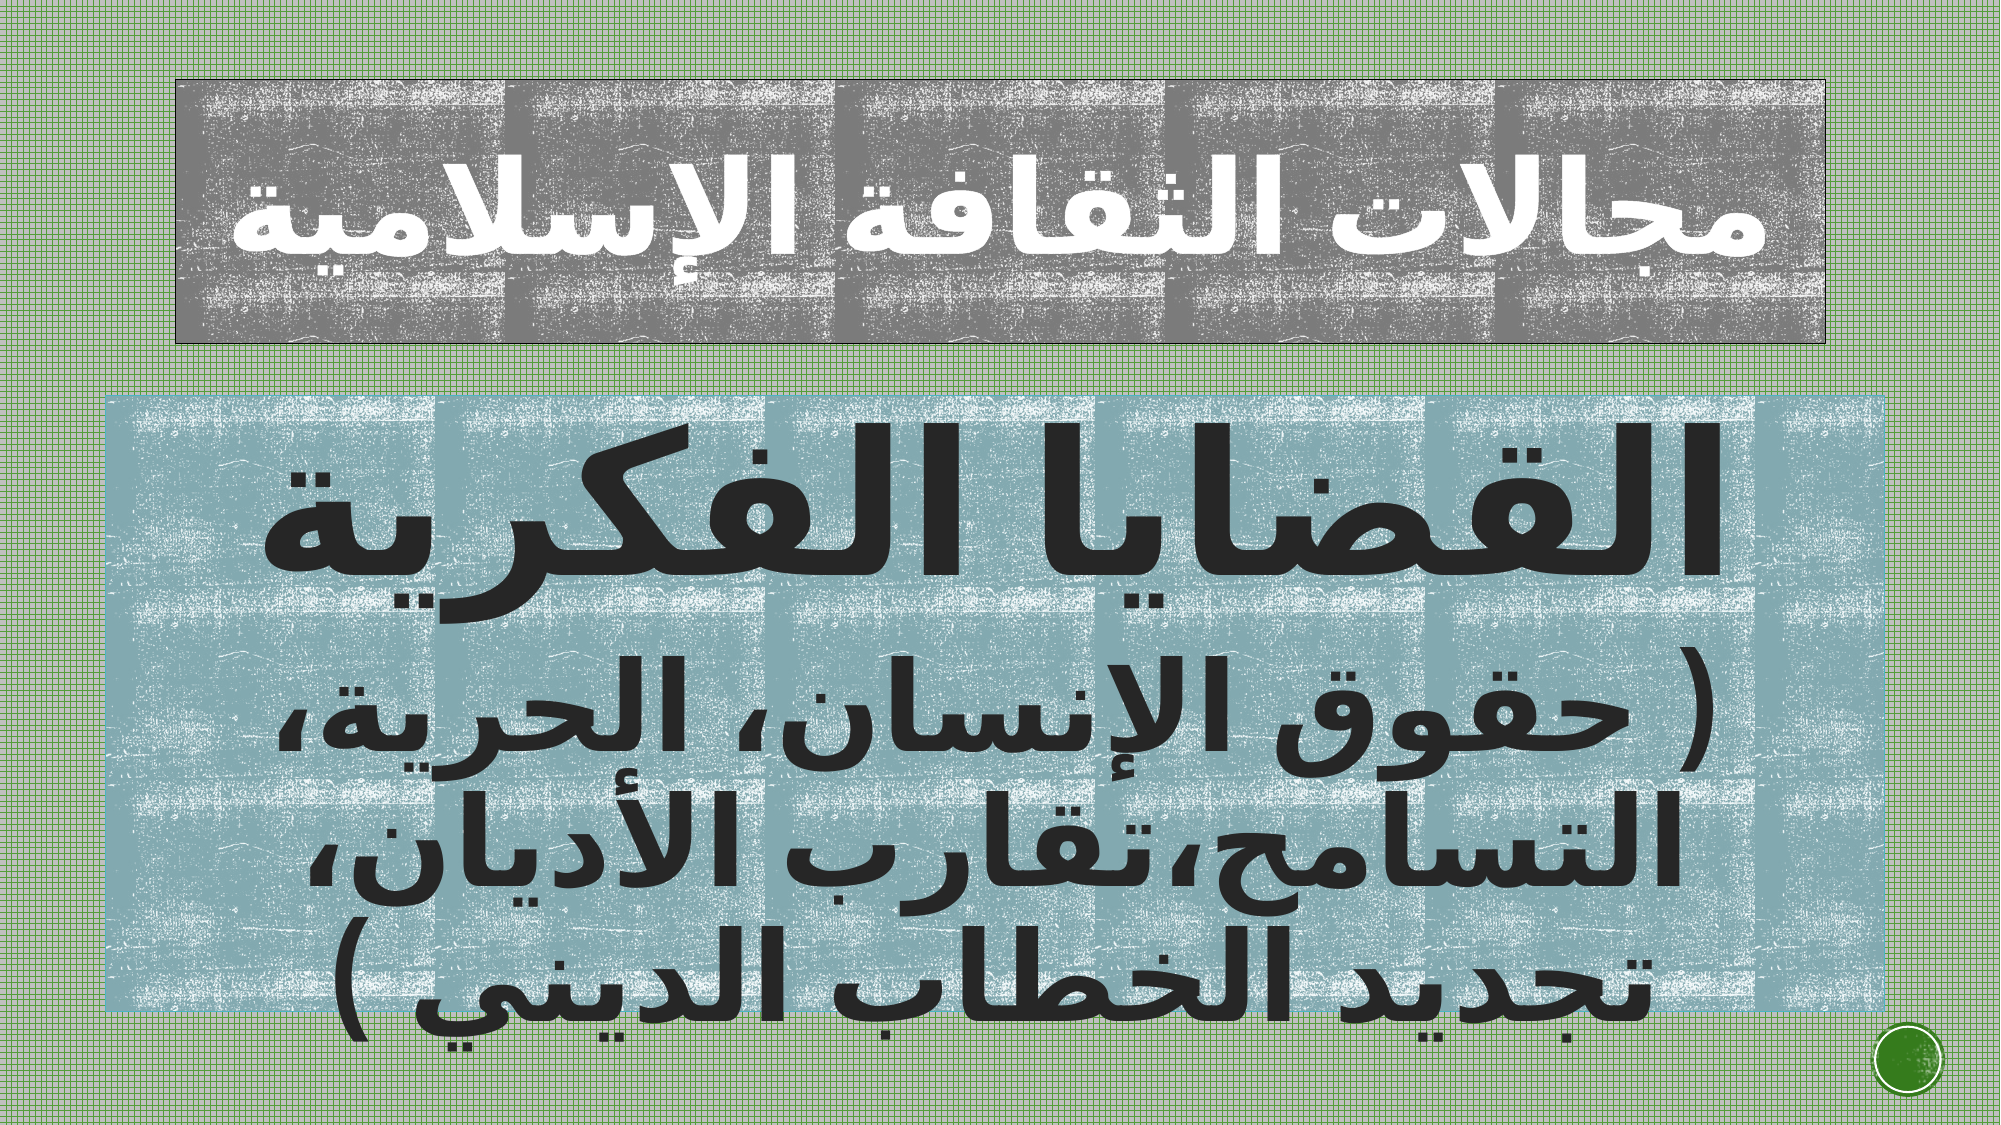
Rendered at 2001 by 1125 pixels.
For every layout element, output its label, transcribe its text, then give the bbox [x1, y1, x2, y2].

title مجالات الثقافة الإسلامية [175, 79, 1826, 344]
list القضايا الفكرية ( حقوق الإنسان، الحرية، التسامح،تقارب الأديان، تجديد الخطاب الديني ) [105, 395, 1885, 1012]
